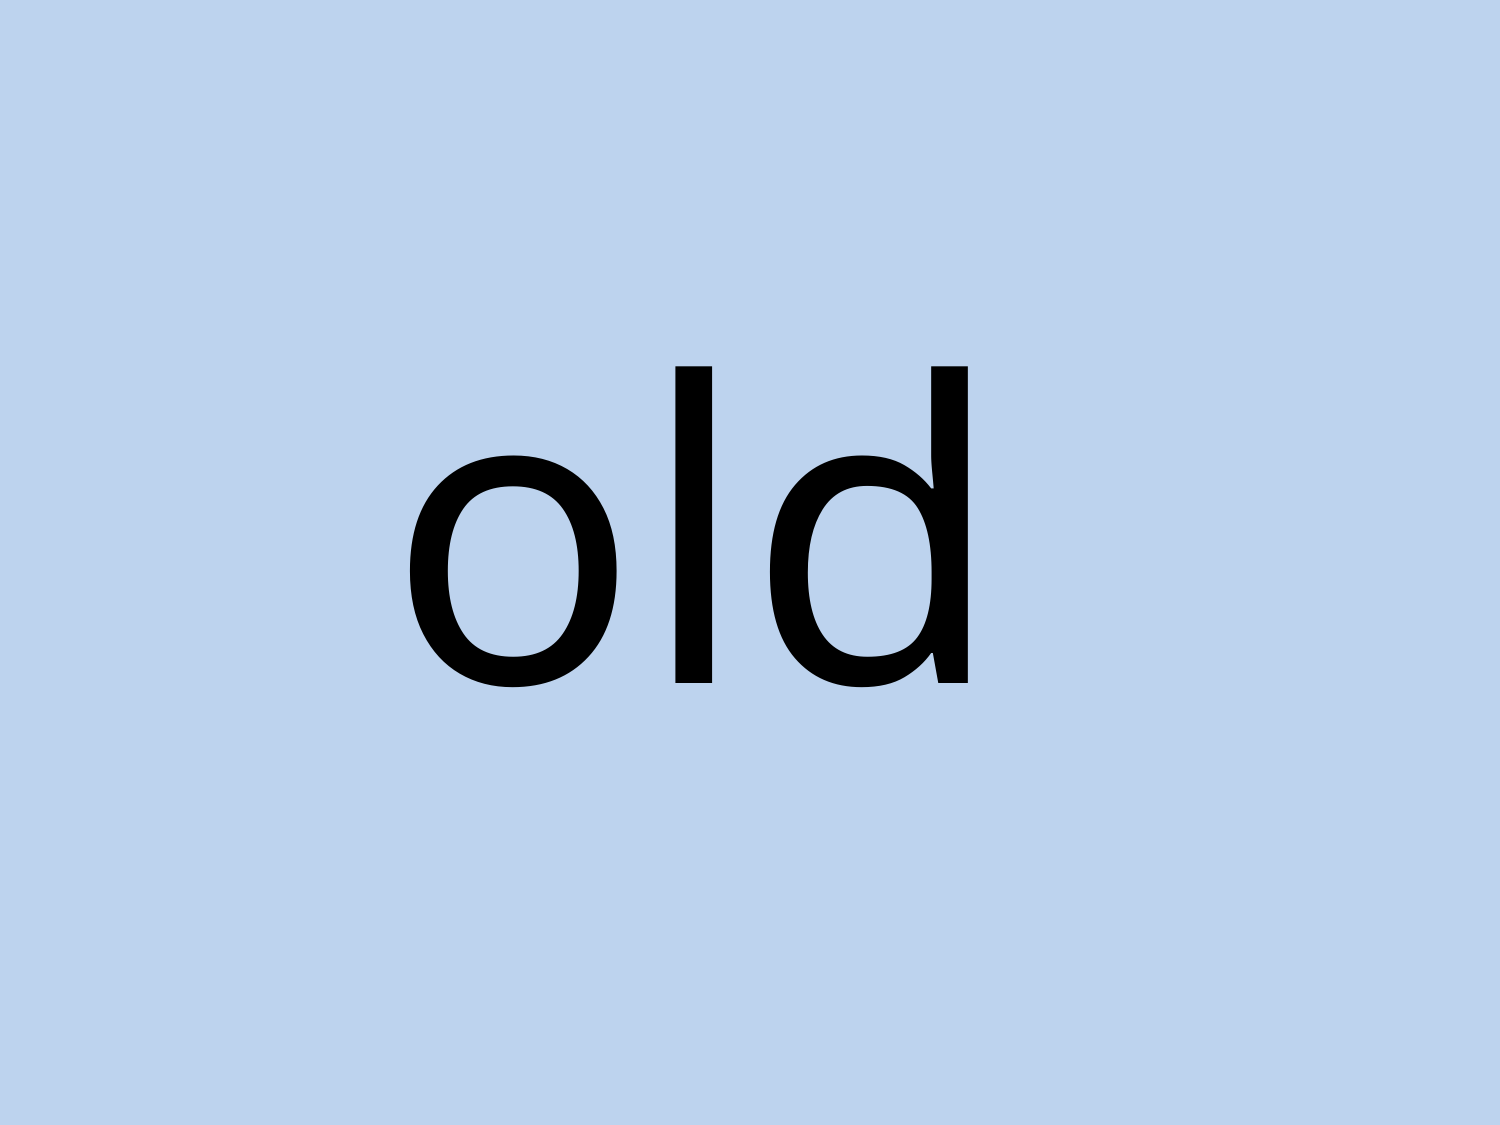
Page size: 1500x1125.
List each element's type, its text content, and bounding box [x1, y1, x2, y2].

text_box old [41, 259, 1459, 775]
